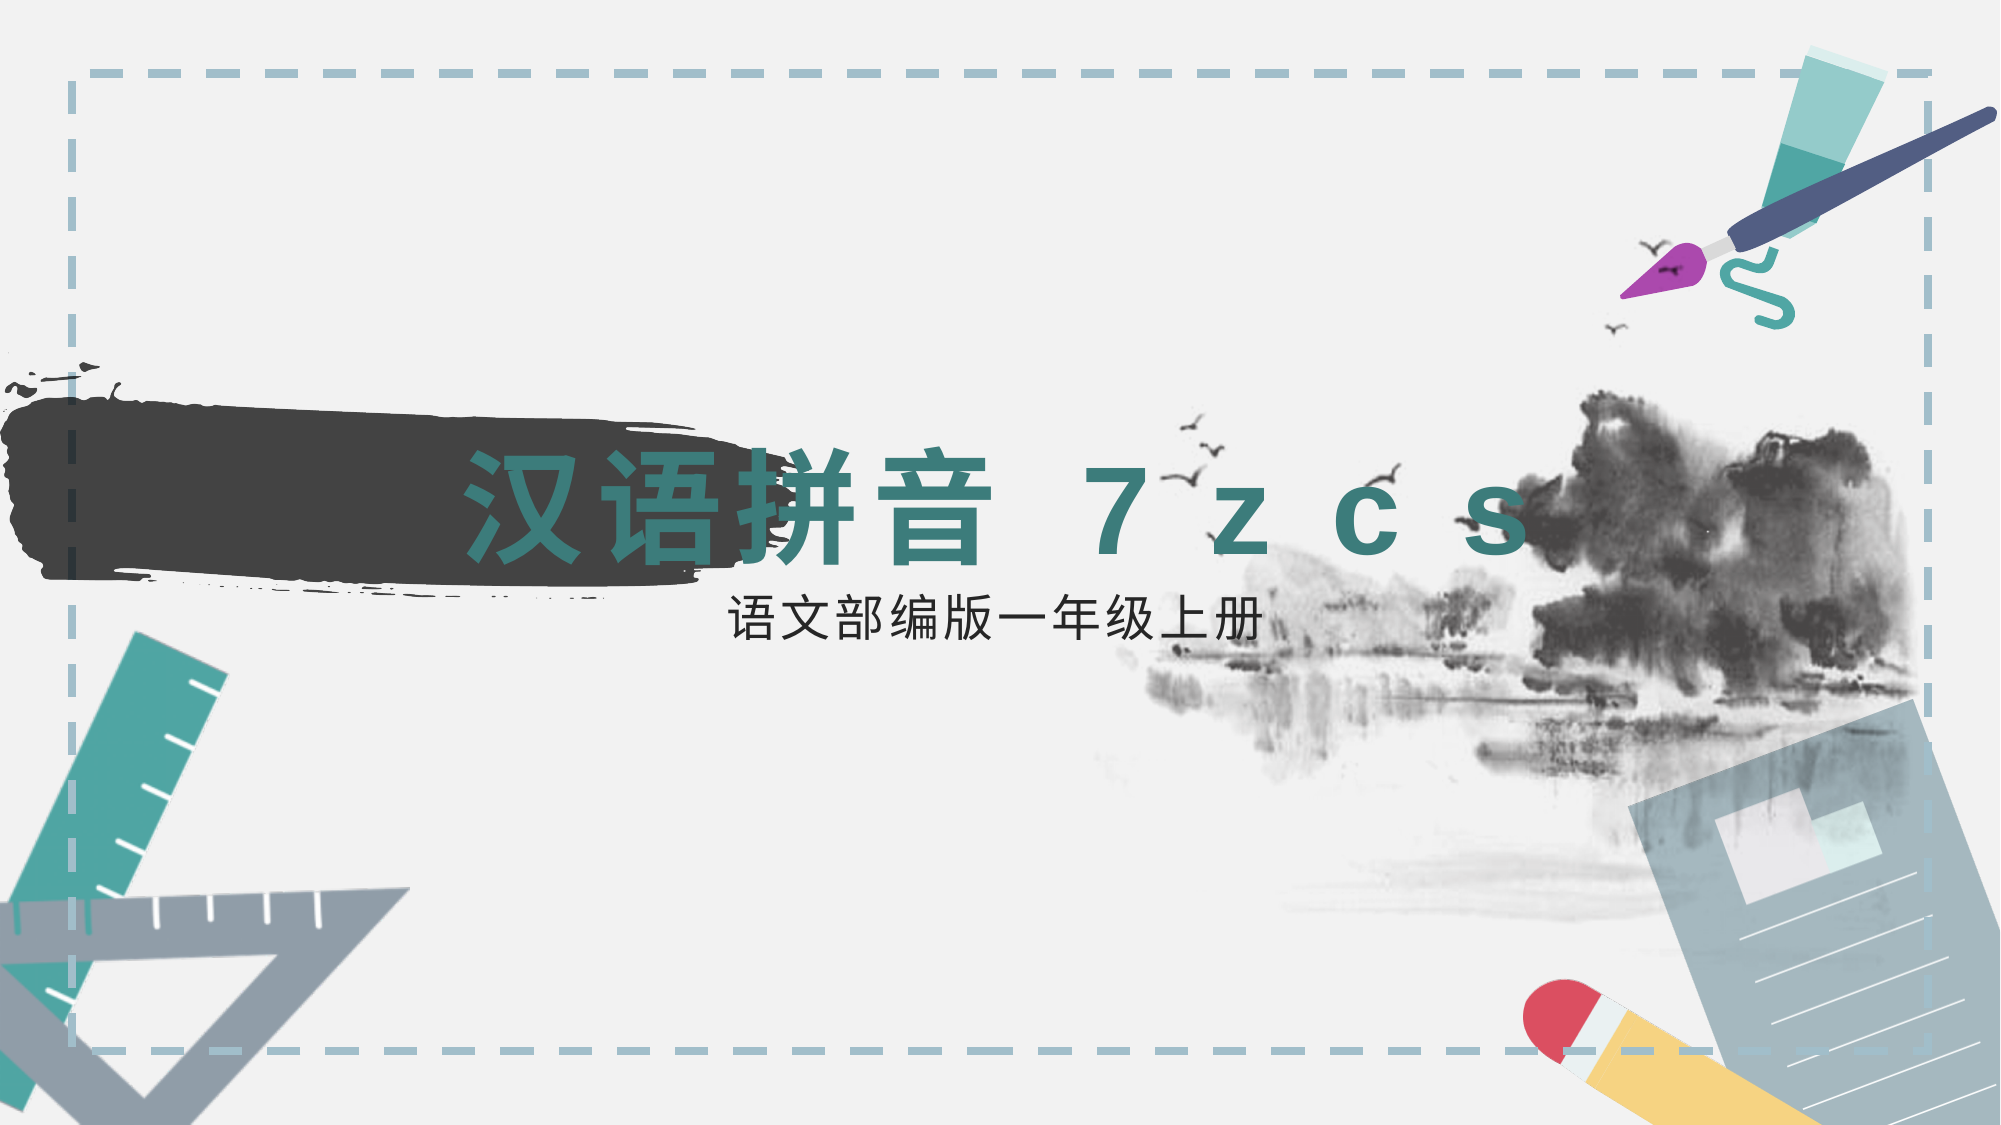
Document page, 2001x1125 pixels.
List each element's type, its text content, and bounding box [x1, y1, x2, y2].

picture [1093, 235, 2001, 1125]
picture [0, 352, 809, 599]
text_box 语文部编版一年级上册 [375, 586, 1093, 783]
picture [0, 611, 410, 1125]
text_box 汉语拼音 7 z c s [375, 351, 1093, 580]
